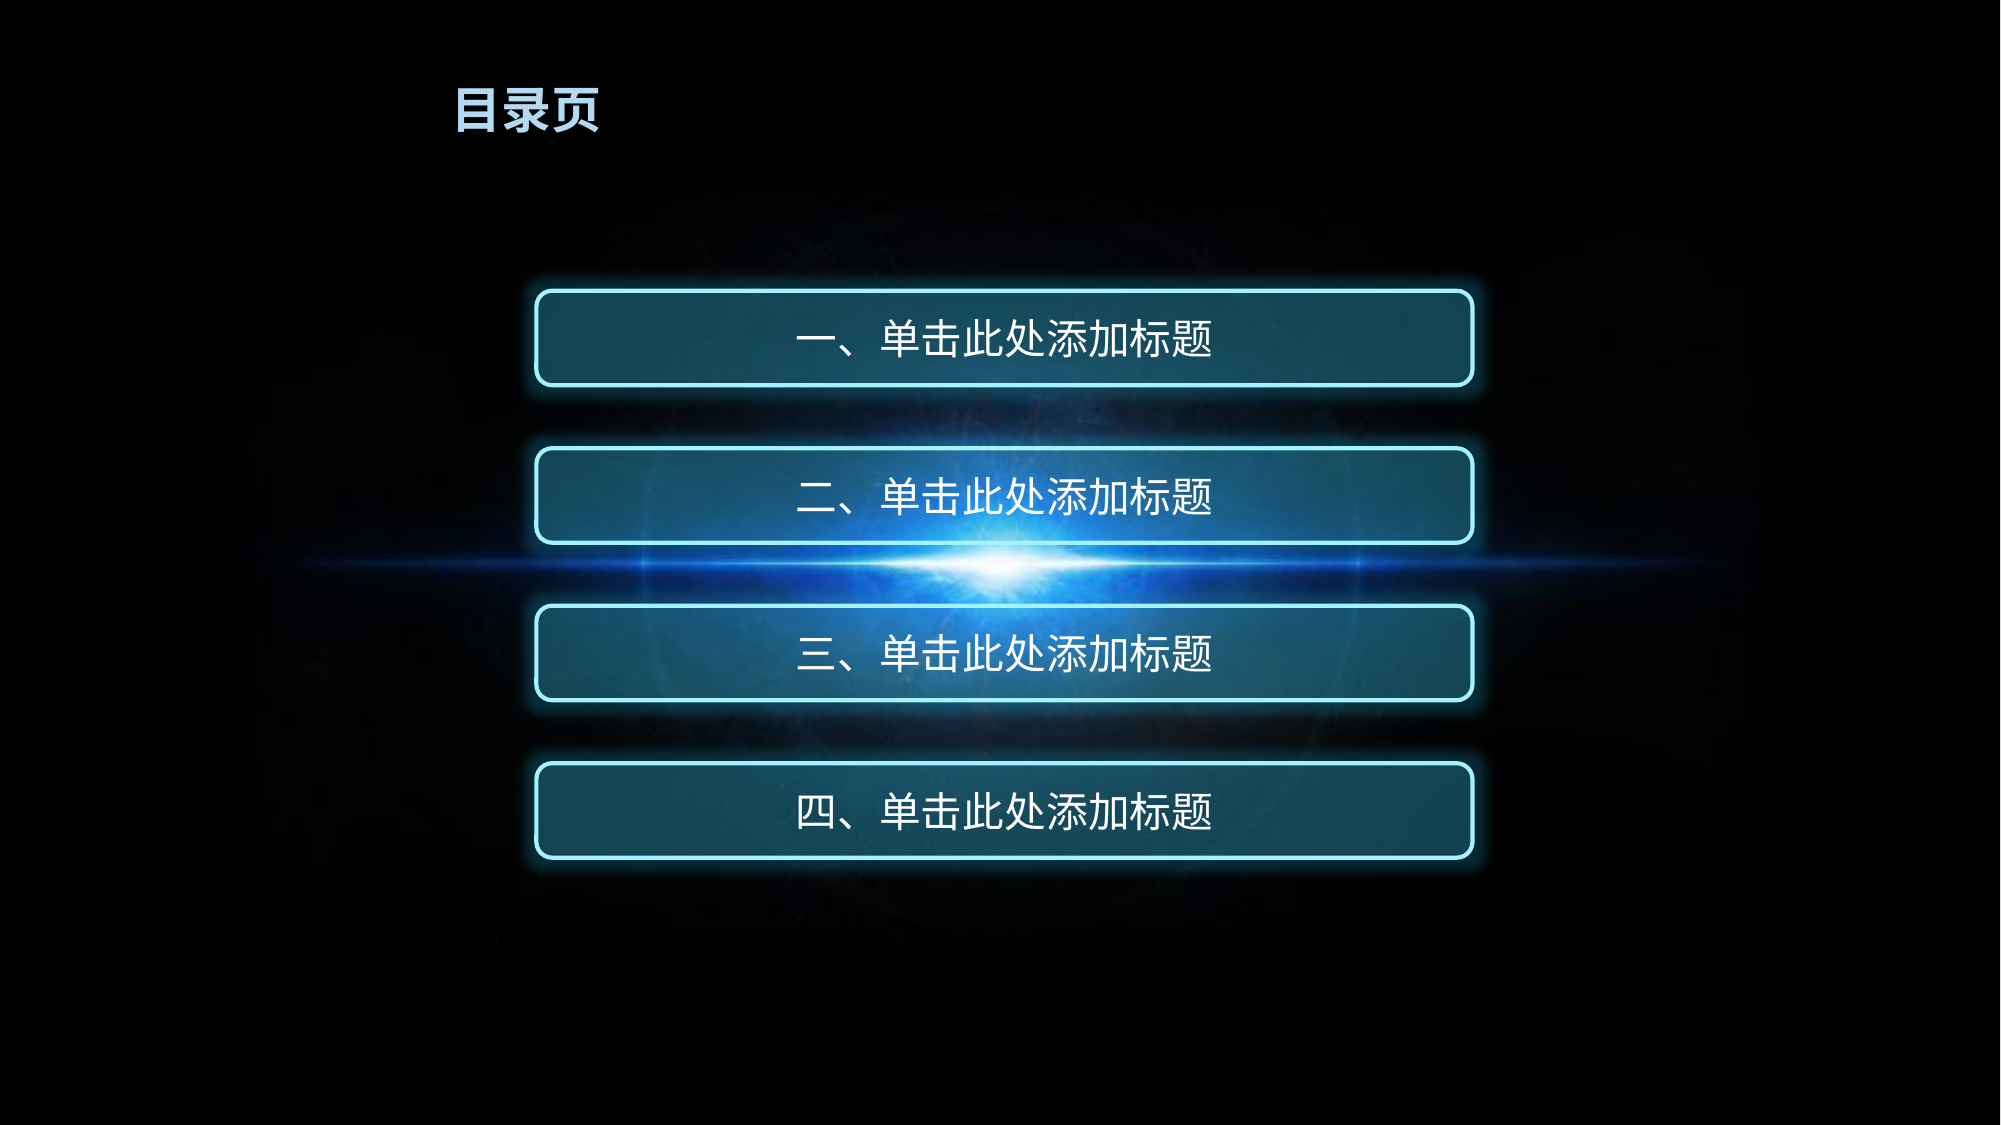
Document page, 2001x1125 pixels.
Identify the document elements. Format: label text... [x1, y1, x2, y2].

text_box 一、单击此处添加标题 [534, 288, 1475, 388]
picture [0, 0, 2001, 1125]
text_box 二、单击此处添加标题 [534, 446, 1475, 545]
text_box 三、单击此处添加标题 [534, 603, 1475, 703]
text_box 四、单击此处添加标题 [534, 761, 1475, 860]
text_box 目录页 [436, 70, 619, 146]
